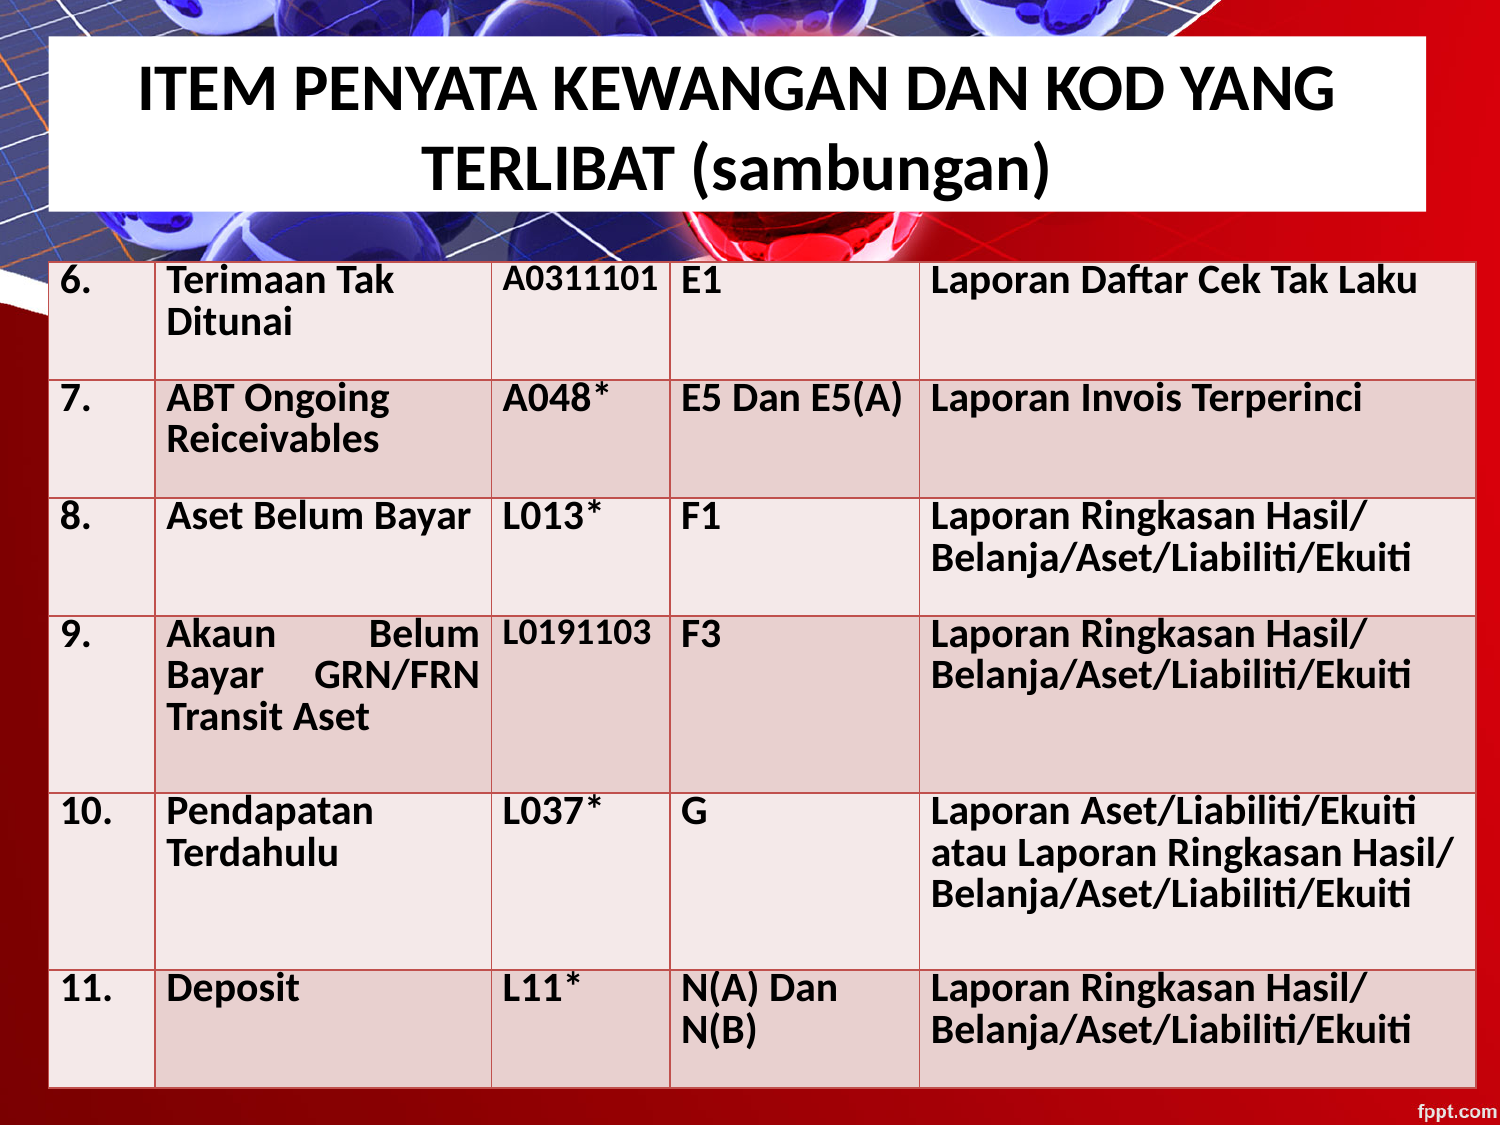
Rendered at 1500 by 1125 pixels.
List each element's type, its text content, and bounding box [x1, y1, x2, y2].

table_cell Laporan Aset/Liabiliti/Ekuiti atau Laporan Ringkasan Hasil/ Belanja/Aset/Liabiliti/Ekuiti [920, 794, 1475, 969]
table_cell F3 [671, 617, 919, 792]
table_cell ABT Ongoing Reiceivables [156, 381, 491, 497]
table_cell Laporan Invois Terperinci [920, 381, 1475, 497]
table_cell Laporan Ringkasan Hasil/ Belanja/Aset/Liabiliti/Ekuiti [920, 499, 1475, 615]
table_header A0311101 [492, 263, 669, 379]
table_cell Laporan Ringkasan Hasil/ Belanja/Aset/Liabiliti/Ekuiti [920, 617, 1475, 792]
table_cell Akaun Belum Bayar GRN/FRN Transit Aset [156, 617, 491, 792]
table_cell Deposit [156, 971, 491, 1087]
table_cell 9. [49, 617, 154, 792]
table_header Terimaan Tak Ditunai [156, 263, 491, 379]
table_cell L0191103 [492, 617, 669, 792]
table_cell L11* [492, 971, 669, 1087]
text_box ITEM PENYATA KEWANGAN DAN KOD YANG TERLIBAT (sambungan) [48, 36, 1427, 212]
table_cell F1 [671, 499, 919, 615]
table_cell 11. [49, 971, 154, 1087]
table_cell E5 Dan E5(A) [671, 381, 919, 497]
table_cell L013* [492, 499, 669, 615]
table_cell G [671, 794, 919, 969]
table_header E1 [671, 263, 919, 379]
picture [0, 0, 1500, 1125]
table_cell Pendapatan Terdahulu [156, 794, 491, 969]
table_cell Aset Belum Bayar [156, 499, 491, 615]
table_cell 7. [49, 381, 154, 497]
table_header Laporan Daftar Cek Tak Laku [920, 263, 1475, 379]
table_cell L037* [492, 794, 669, 969]
table_cell Laporan Ringkasan Hasil/ Belanja/Aset/Liabiliti/Ekuiti [920, 971, 1475, 1087]
table_cell A048* [492, 381, 669, 497]
table_cell 8. [49, 499, 154, 615]
table_header 6. [49, 263, 154, 379]
table_cell 10. [49, 794, 154, 969]
table_cell N(A) Dan N(B) [671, 971, 919, 1087]
